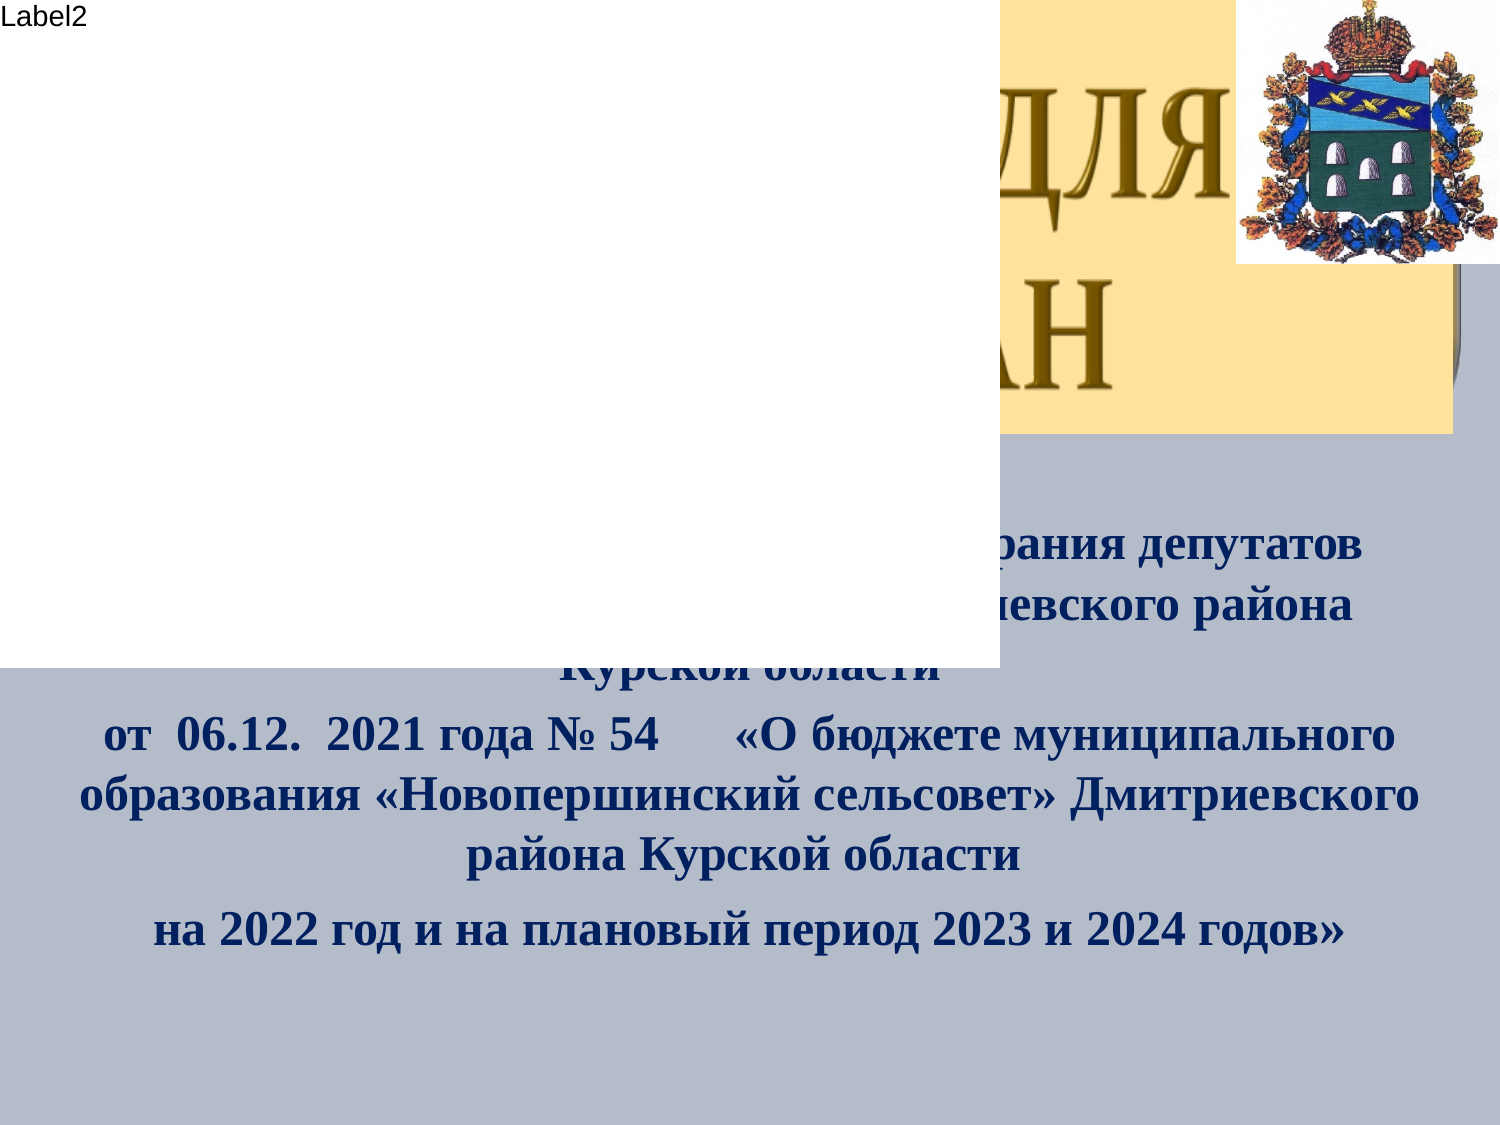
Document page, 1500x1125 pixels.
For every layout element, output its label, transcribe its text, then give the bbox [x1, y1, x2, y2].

picture [1236, 0, 1500, 264]
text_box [1460, 276, 1464, 409]
subtitle (В соответствии с решением Собрания депутатов Новопершинского сельсовета Дмитриевского района Курской области от 06.12. 2021 года № 54 «О бюджете муниципального образования «Новопершинский сельсовет» Дмитриевского района Курской области на 2022 год и на плановый период 2023 и 2024 годов» [29, 432, 1471, 1047]
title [1000, 0, 1454, 434]
